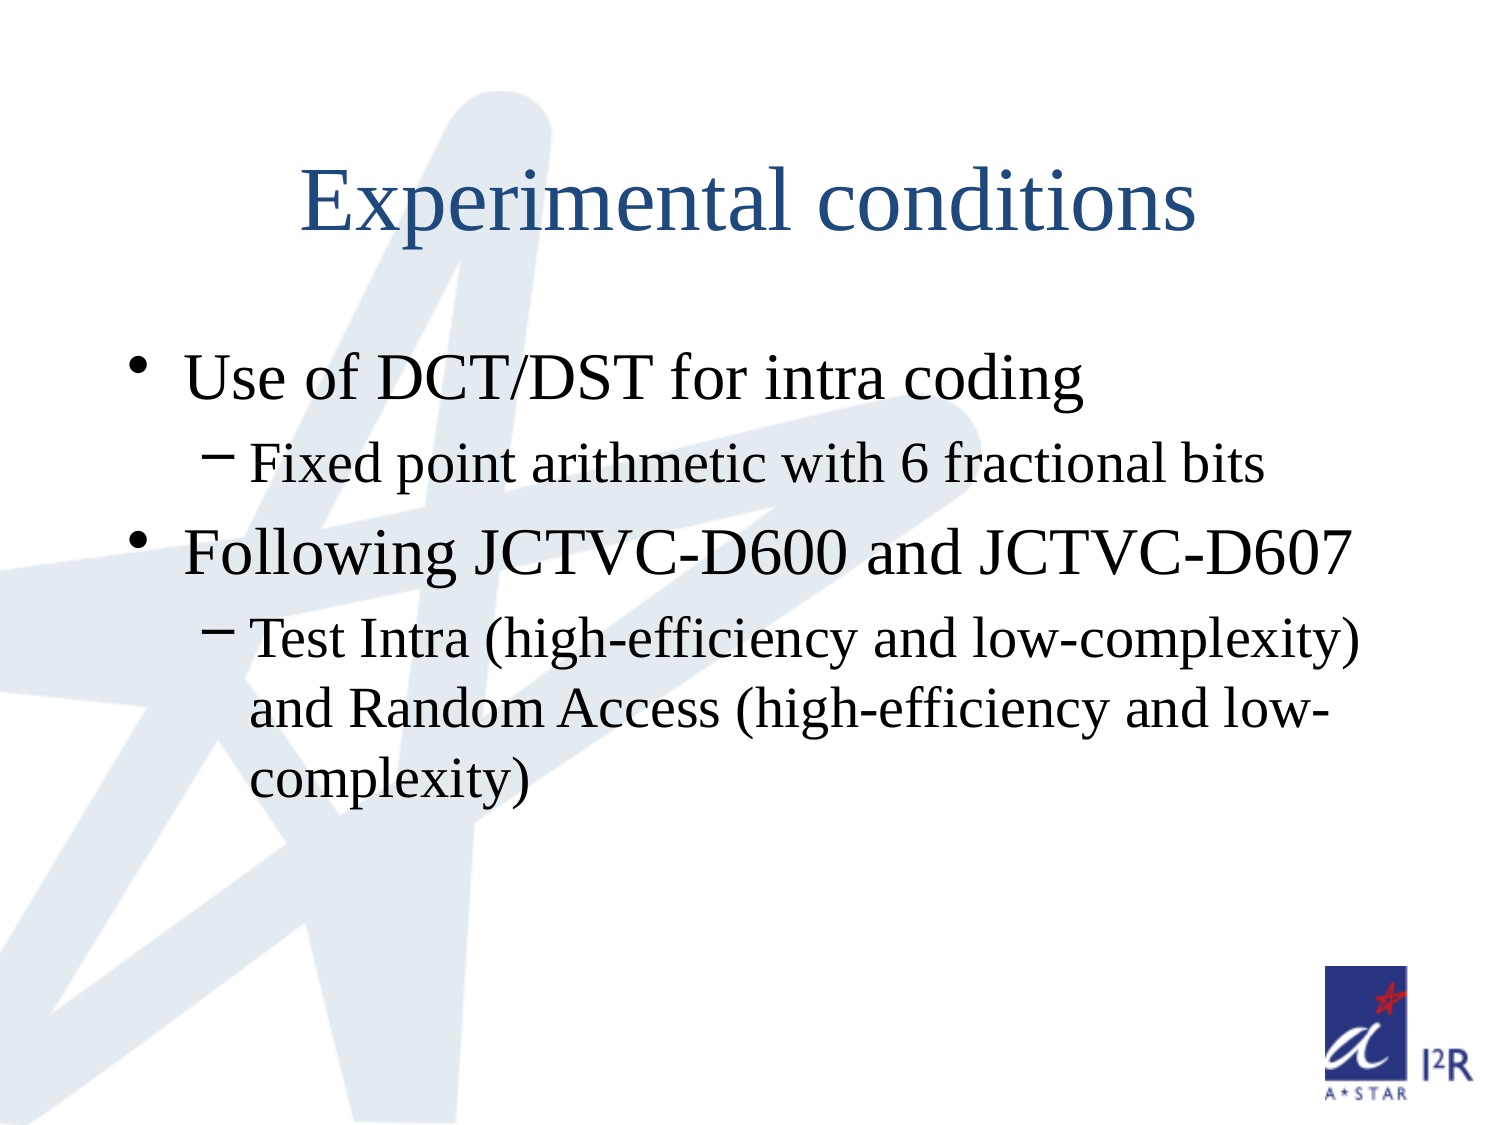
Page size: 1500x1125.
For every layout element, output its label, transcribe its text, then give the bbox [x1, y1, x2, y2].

picture [0, 91, 981, 1125]
list Use of DCT/DST for intra coding Fixed point arithmetic with 6 fractional bits Following JCTVC-D600 and JCTVC-D607 Test Intra (high-efficiency and low-complexity) and Random Access (high-efficiency and low-complexity) [112, 324, 1388, 1001]
title Experimental conditions [112, 99, 1388, 288]
picture [1325, 966, 1500, 1125]
